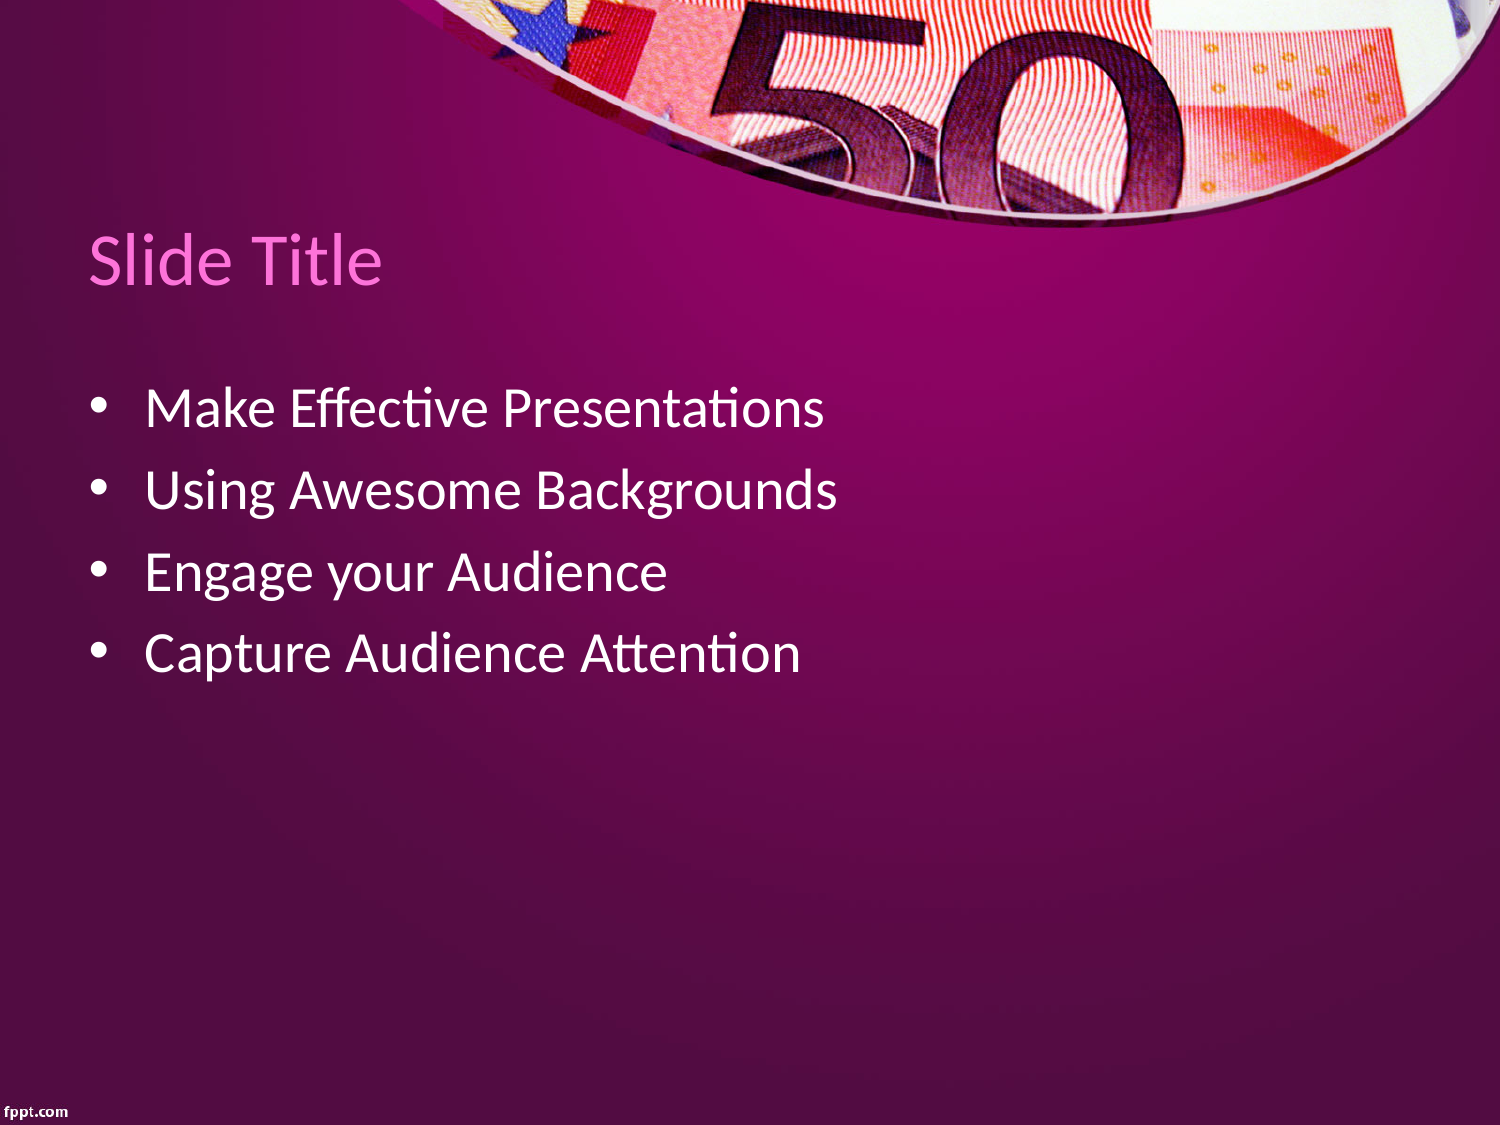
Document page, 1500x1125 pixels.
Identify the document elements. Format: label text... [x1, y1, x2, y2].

picture [0, 0, 1500, 1125]
list Make Effective Presentations Using Awesome Backgrounds Engage your Audience Capture Audience Attention [73, 362, 1424, 1005]
title Slide Title [73, 161, 1424, 350]
